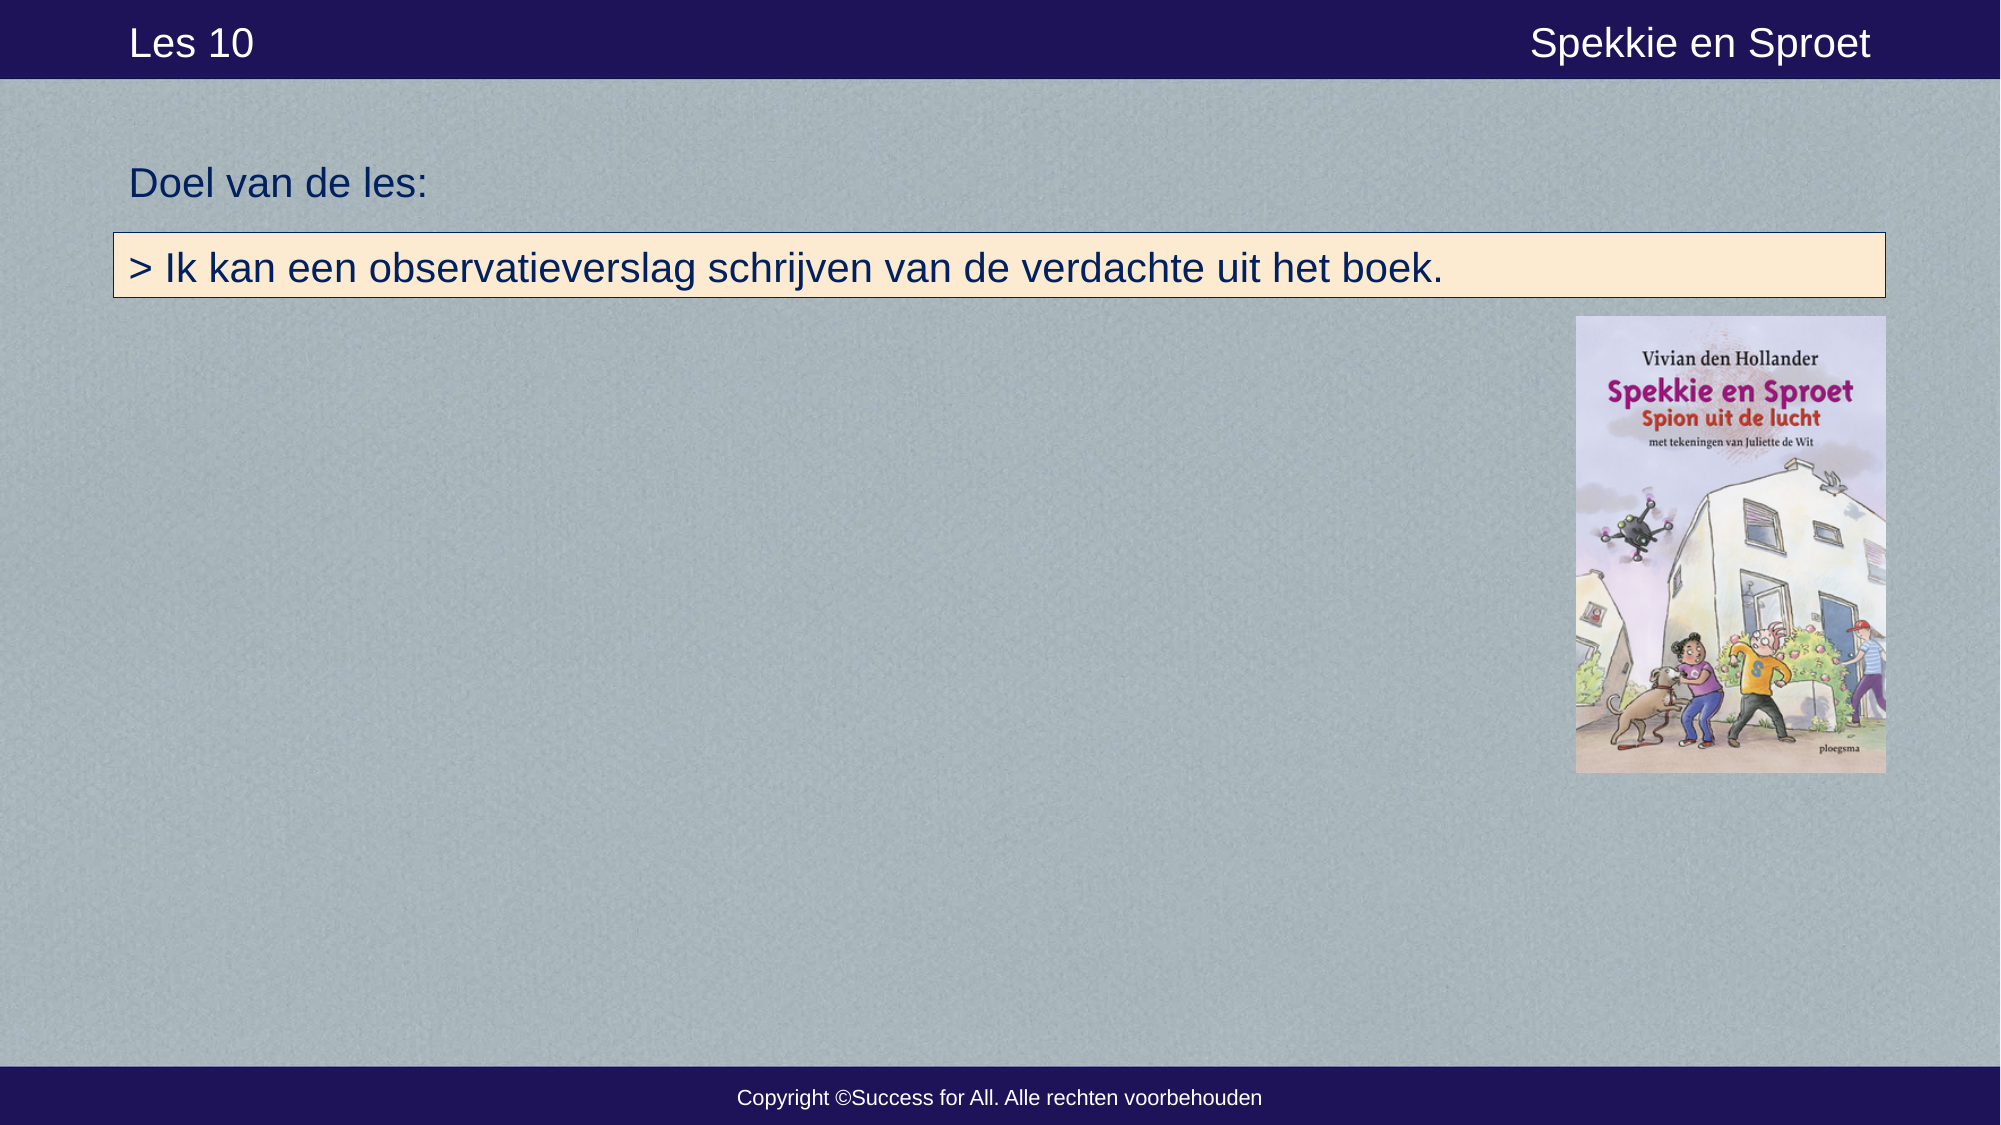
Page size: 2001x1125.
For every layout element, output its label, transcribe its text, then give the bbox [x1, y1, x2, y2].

text_box Les 10 [114, 8, 354, 73]
text_box Copyright ©Success for All. Alle rechten voorbehouden [0, 1076, 2000, 1125]
text_box > Ik kan een observatieverslag schrijven van de verdachte uit het boek. [113, 232, 1886, 298]
text_box Doel van de les: [113, 148, 1635, 214]
picture [0, 0, 2001, 1125]
text_box Spekkie en Sproet [999, 8, 1886, 73]
